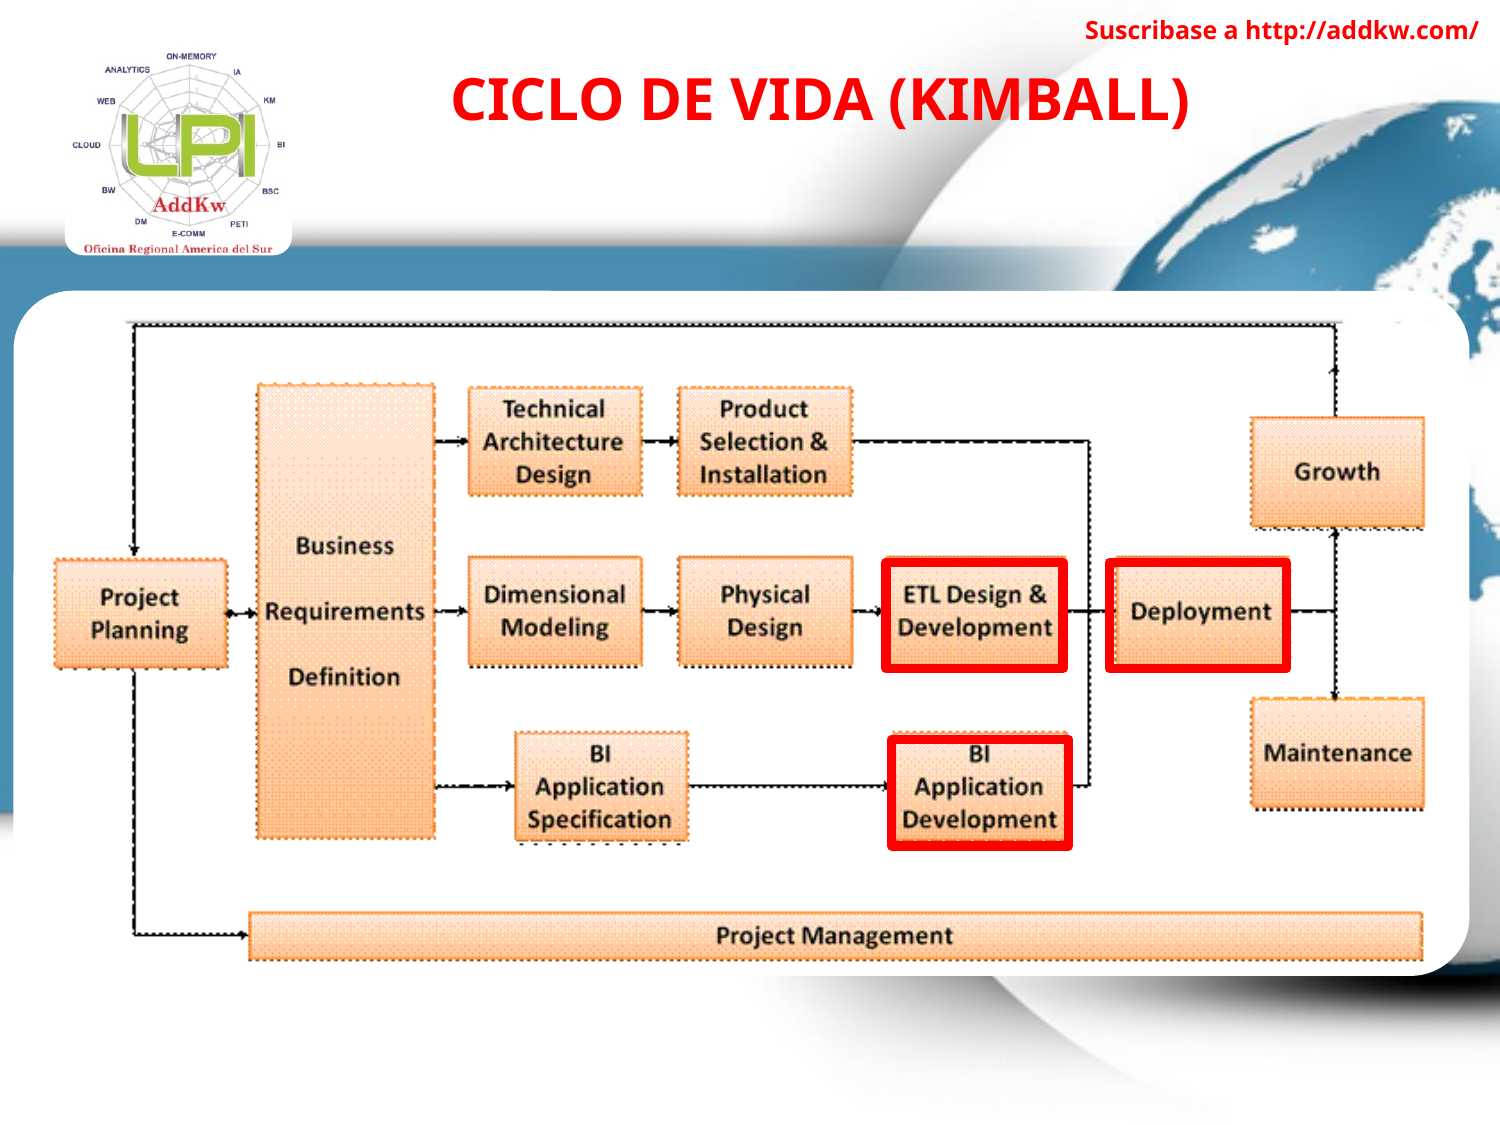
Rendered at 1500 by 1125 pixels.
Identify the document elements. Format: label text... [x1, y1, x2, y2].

text_box Suscribase a http://addkw.com/ [1070, 7, 1495, 52]
text_box Ciclo de vida (kimball) [276, 54, 1364, 173]
picture [0, 0, 1500, 1125]
